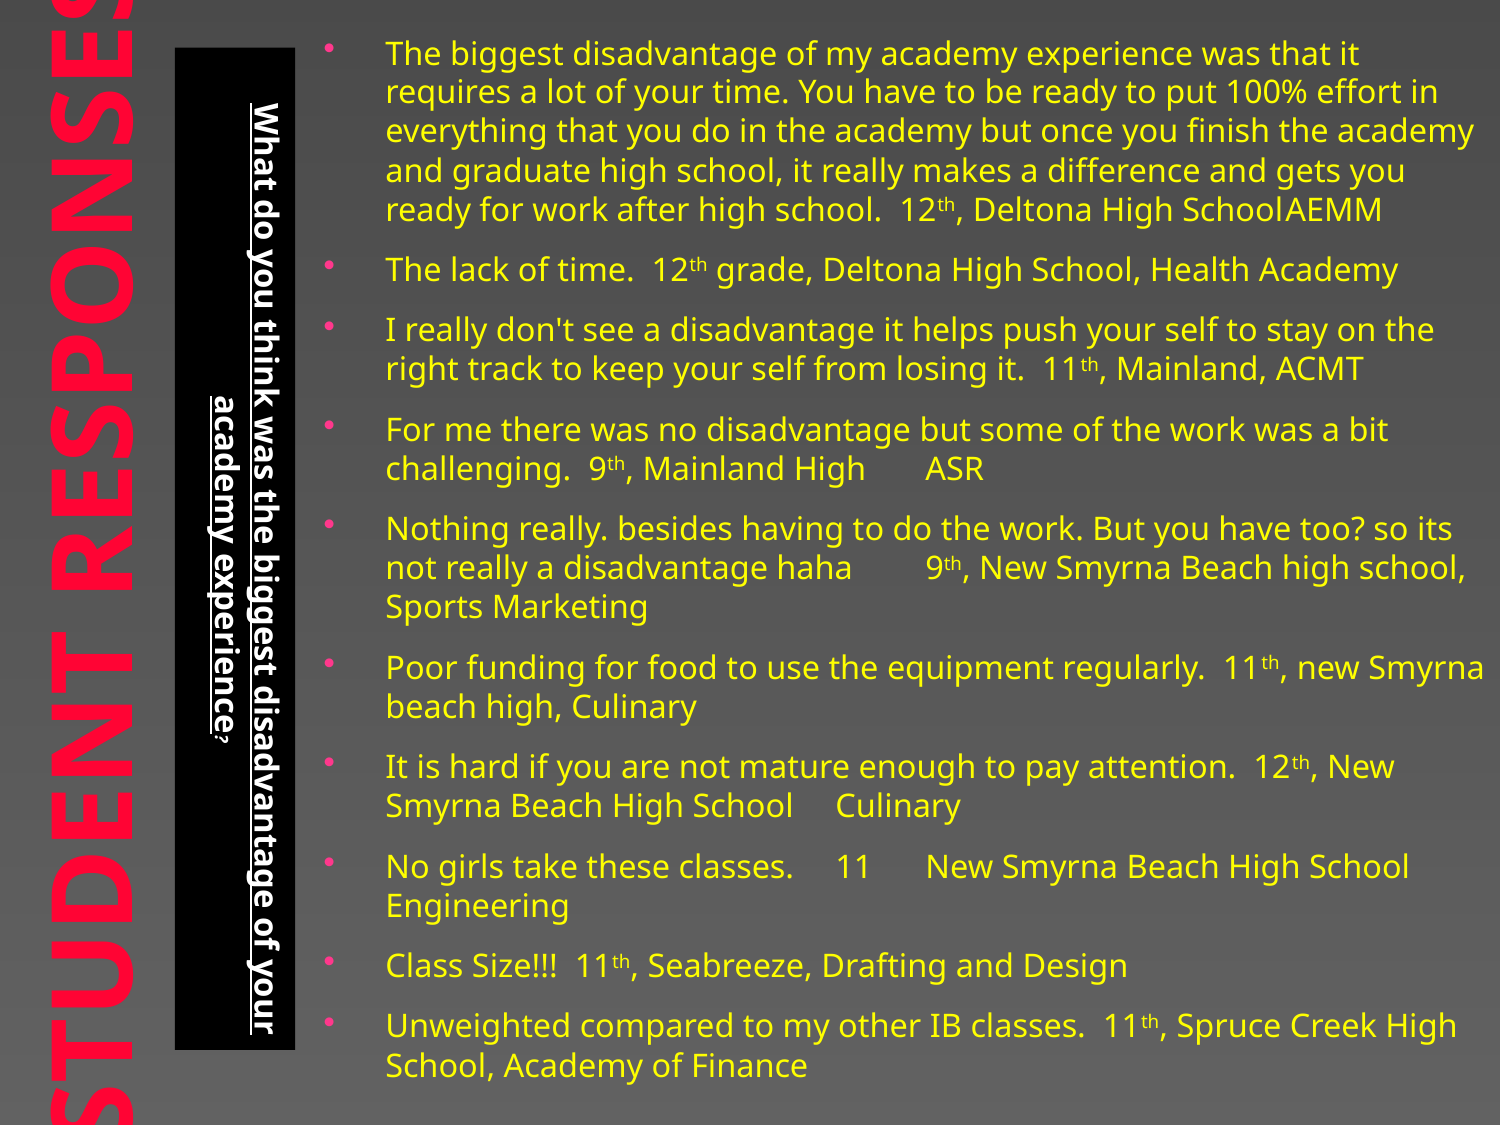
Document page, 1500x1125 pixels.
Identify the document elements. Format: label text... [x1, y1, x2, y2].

list The biggest disadvantage of my academy experience was that it requires a lot of your time. You have to be ready to put 100% effort in everything that you do in the academy but once you finish the academy and graduate high school, it really makes a difference and gets you ready for work after high school. 12th, Deltona High School AEMM The lack of time. 12th grade, Deltona High School, Health Academy I really don't see a disadvantage it helps push your self to stay on the right track to keep your self from losing it. 11th, Mainland, ACMT For me there was no disadvantage but some of the work was a bit challenging. 9th, Mainland High ASR Nothing really. besides having to do the work. But you have too? so its not really a disadvantage haha 9th, New Smyrna Beach high school, Sports Marketing Poor funding for food to use the equipment regularly. 11th, new Smyrna beach high, Culinary It is hard if you are not mature enough to pay attention. 12th, New Smyrna Beach High School Culinary No girls take these classes. 11 New Smyrna Beach High School Engineering Class Size!!! 11th, Seabreeze, Drafting and Design Unweighted compared to my other IB classes. 11th, Spruce Creek High School, Academy of Finance [300, 24, 1500, 1100]
list What do you think was the biggest disadvantage of your academy experience? [174, 47, 296, 1051]
text_box STUDENT RESPONSES [12, 0, 163, 1125]
